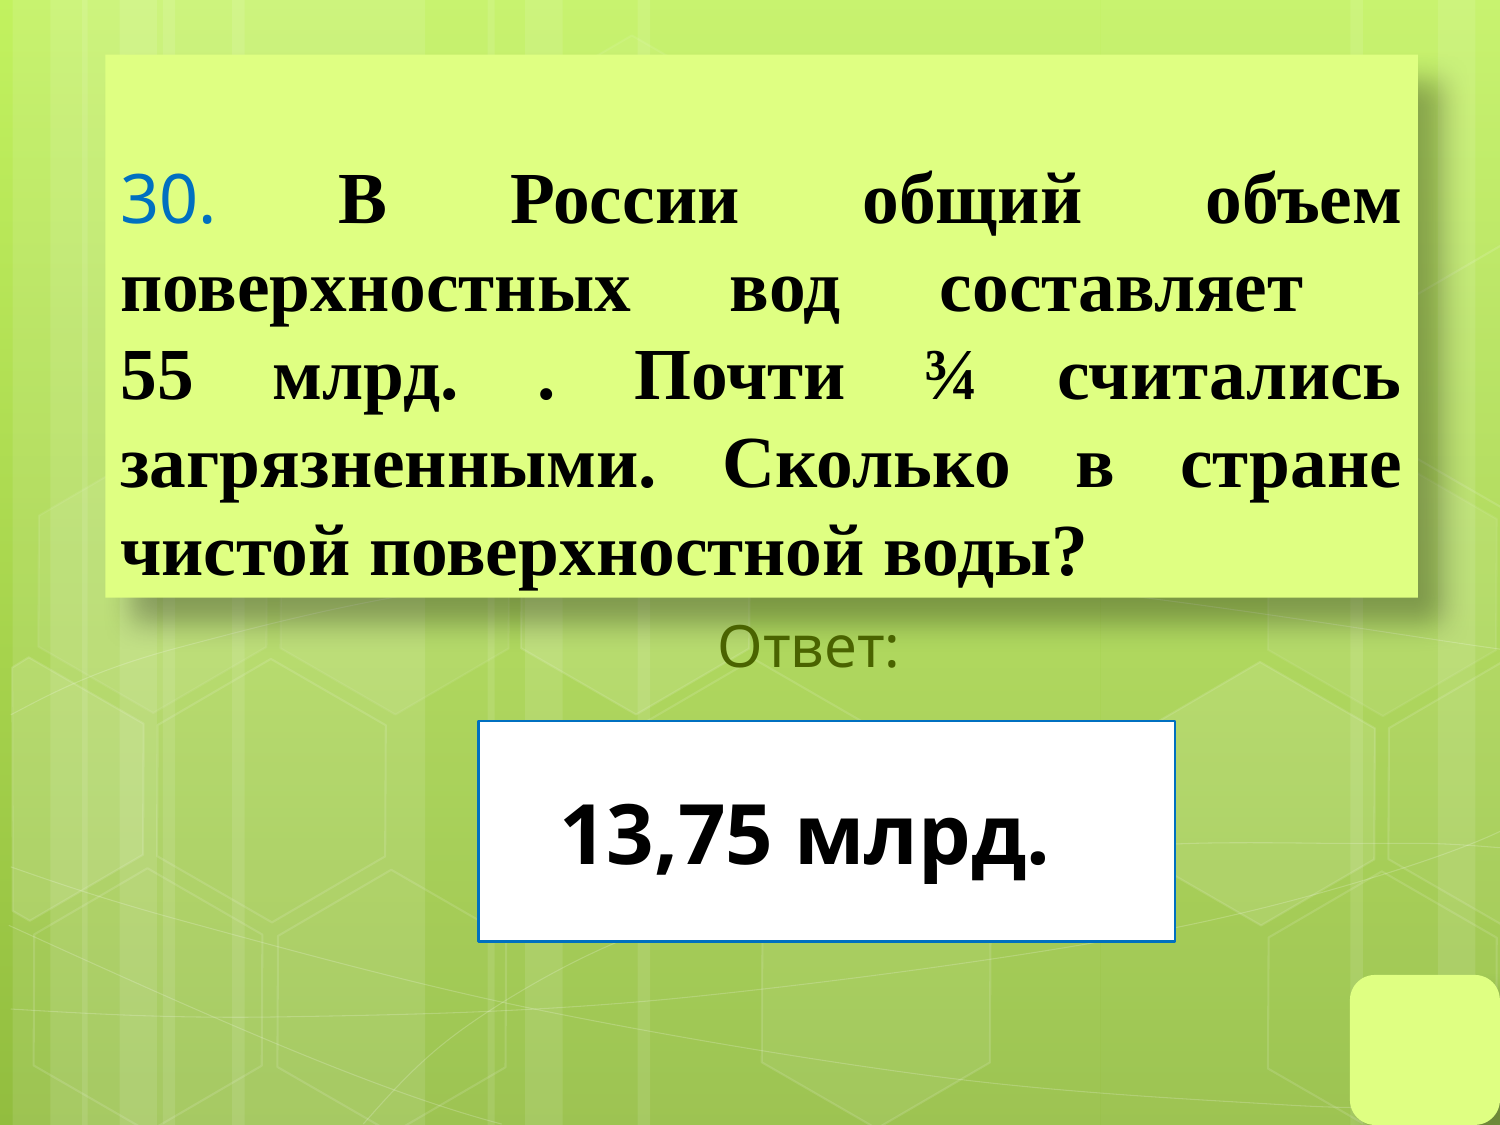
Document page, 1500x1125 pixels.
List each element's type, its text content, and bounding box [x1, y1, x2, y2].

text_box Ответ: [561, 602, 1058, 687]
text_box [1348, 973, 1500, 1125]
